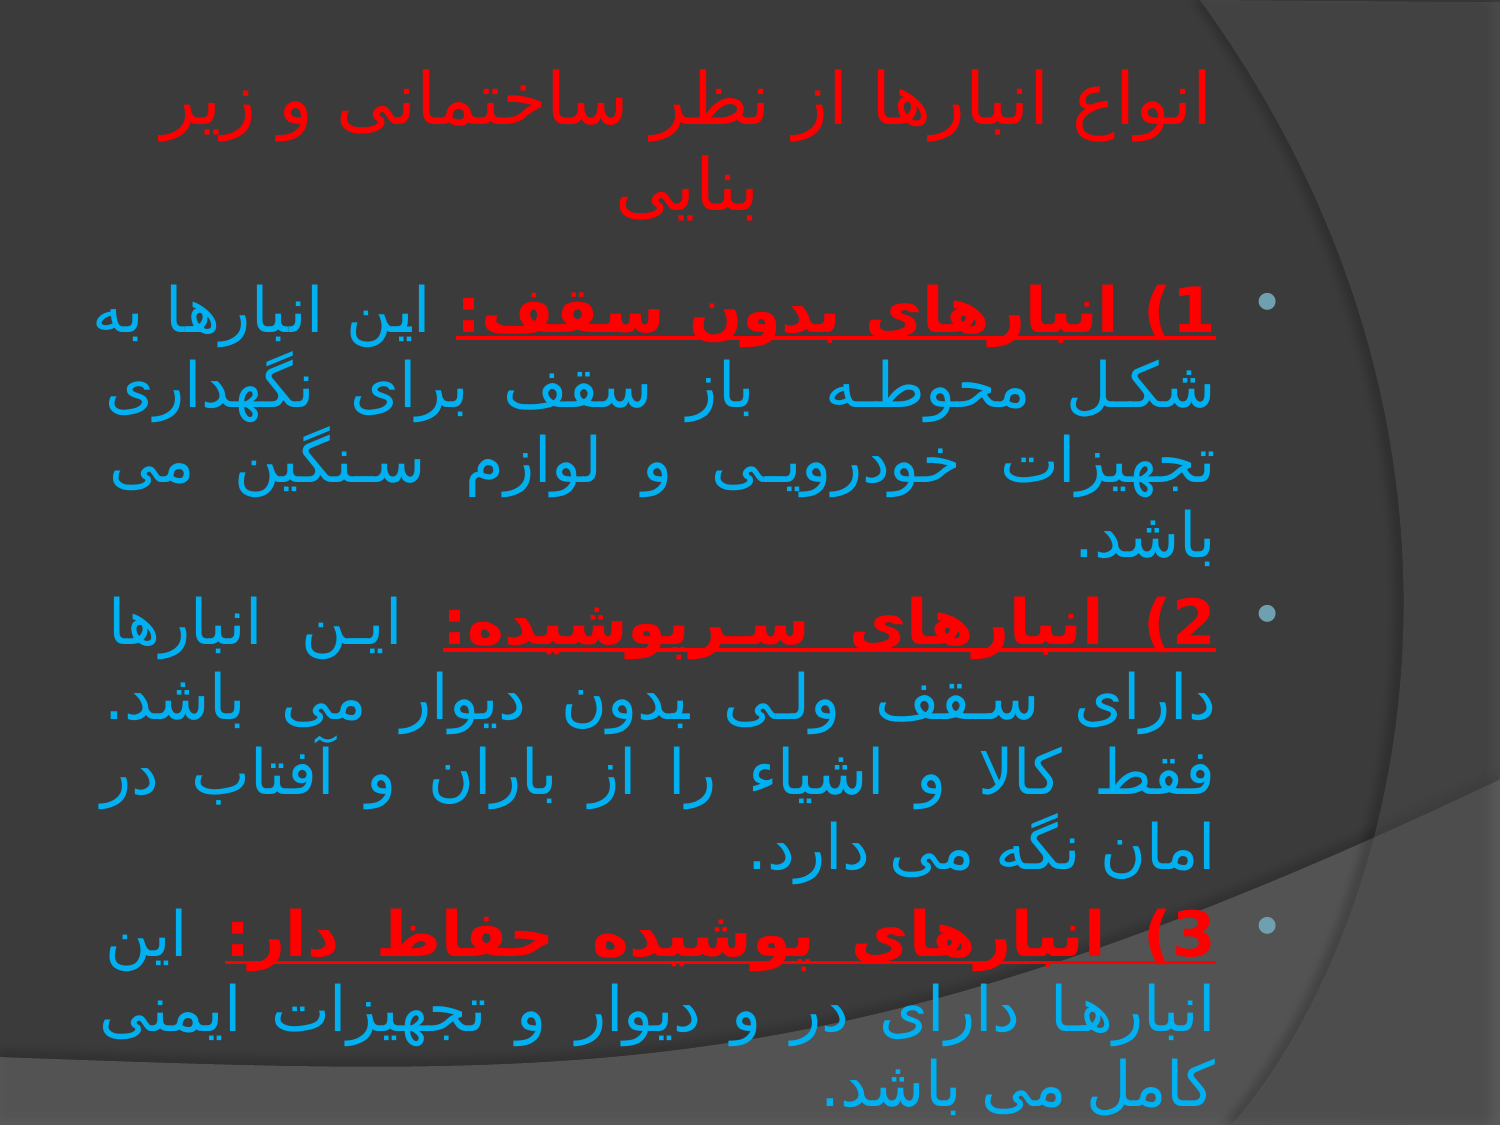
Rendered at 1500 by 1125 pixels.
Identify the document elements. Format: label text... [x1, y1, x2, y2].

list 1) انبارهای بدون سقف: این انبارها به شکل محوطه باز سقف برای نگهداری تجهیزات خودرویی و لوازم سنگین می باشد. 2) انبارهای سرپوشیده: این انبارها دارای سقف ولی بدون دیوار می باشد. فقط کالا و اشیاء را از باران و آفتاب در امان نگه می دارد. 3) انبارهای پوشیده حفاظ دار: این انبارها دارای در و دیوار و تجهیزات ایمنی کامل می باشد. [75, 262, 1300, 1005]
title انواع انبارها از نظر ساختمانی و زیر بنایی [75, 45, 1300, 233]
